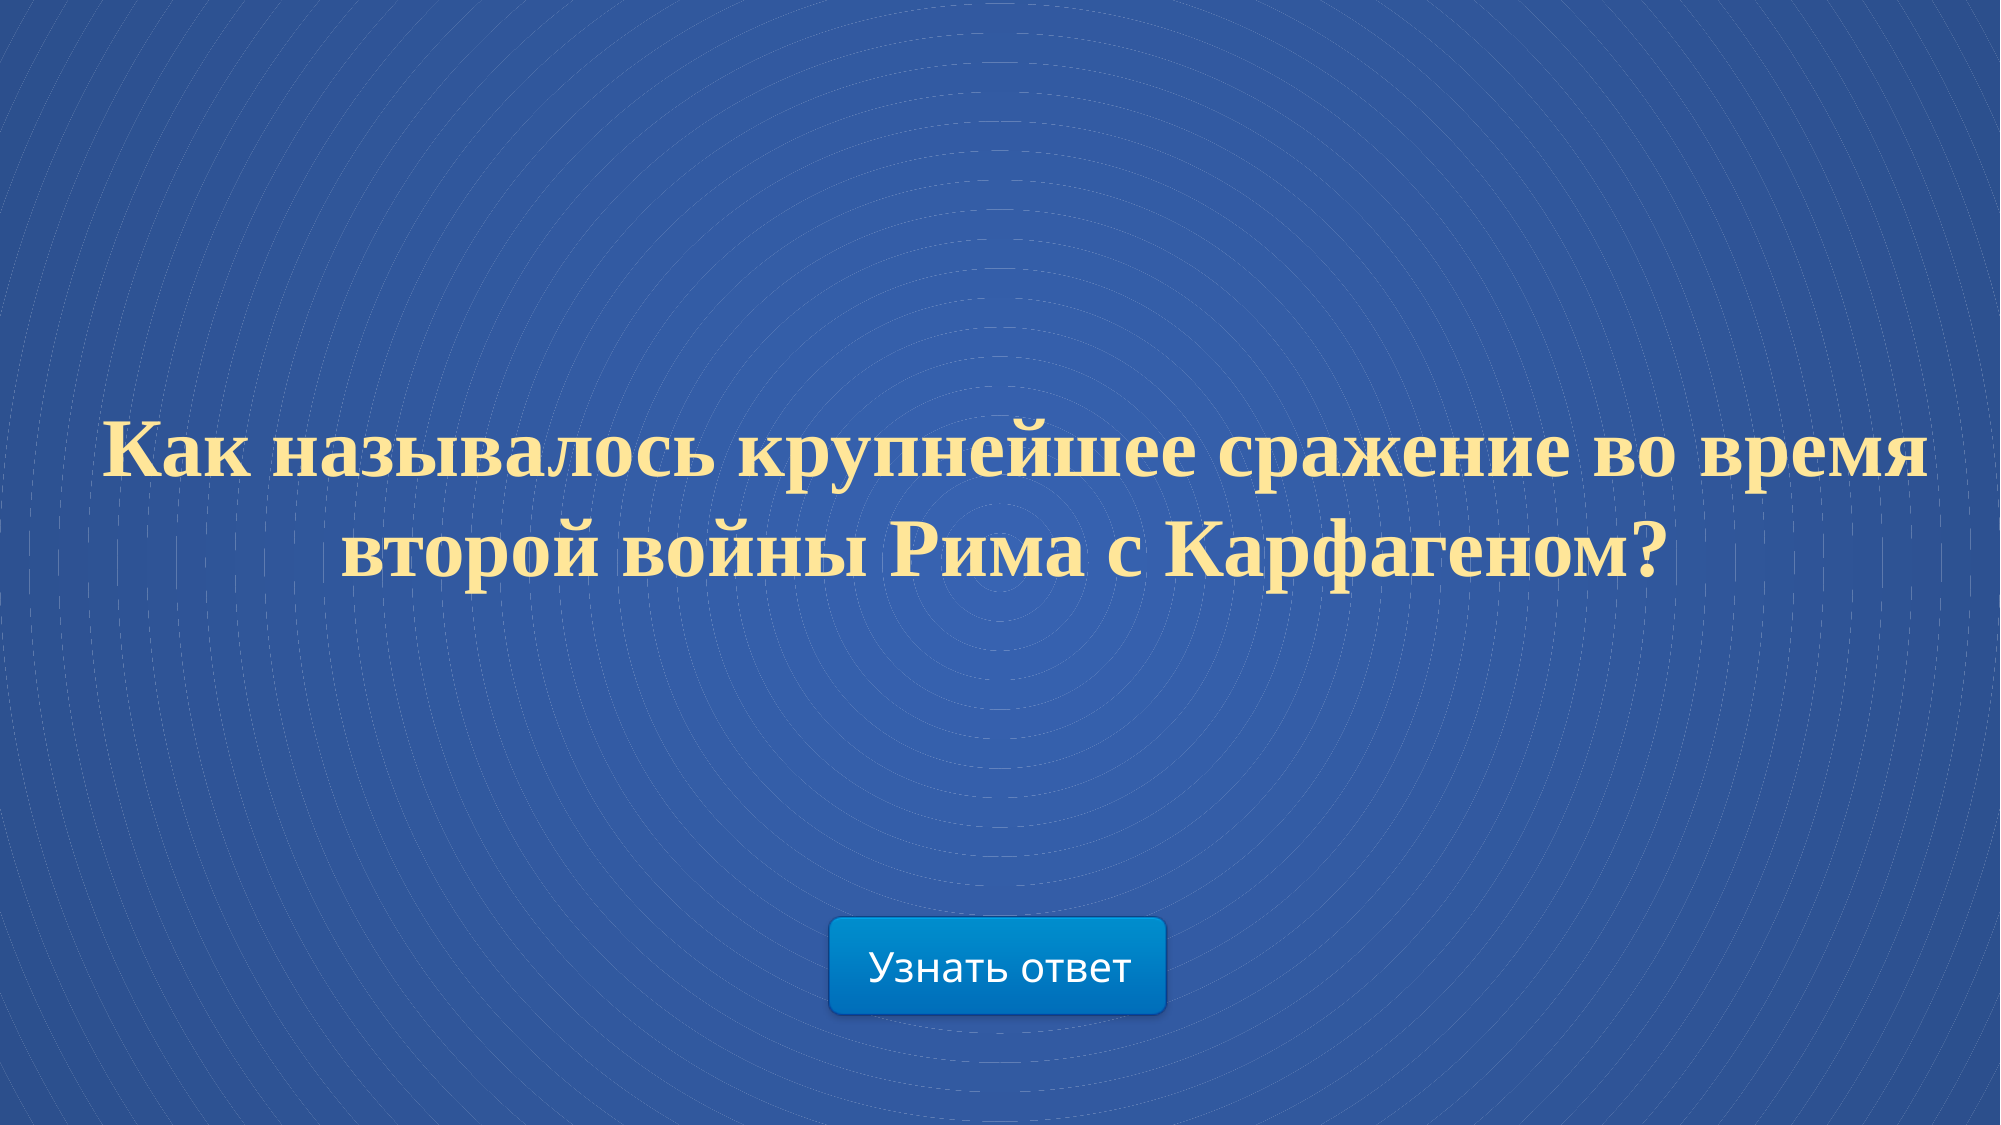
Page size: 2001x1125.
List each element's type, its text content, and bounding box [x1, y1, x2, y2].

picture [793, 902, 1180, 1035]
text_box Как называлось крупнейшее сражение во время второй войны Рима с Карфагеном? [32, 385, 2000, 601]
